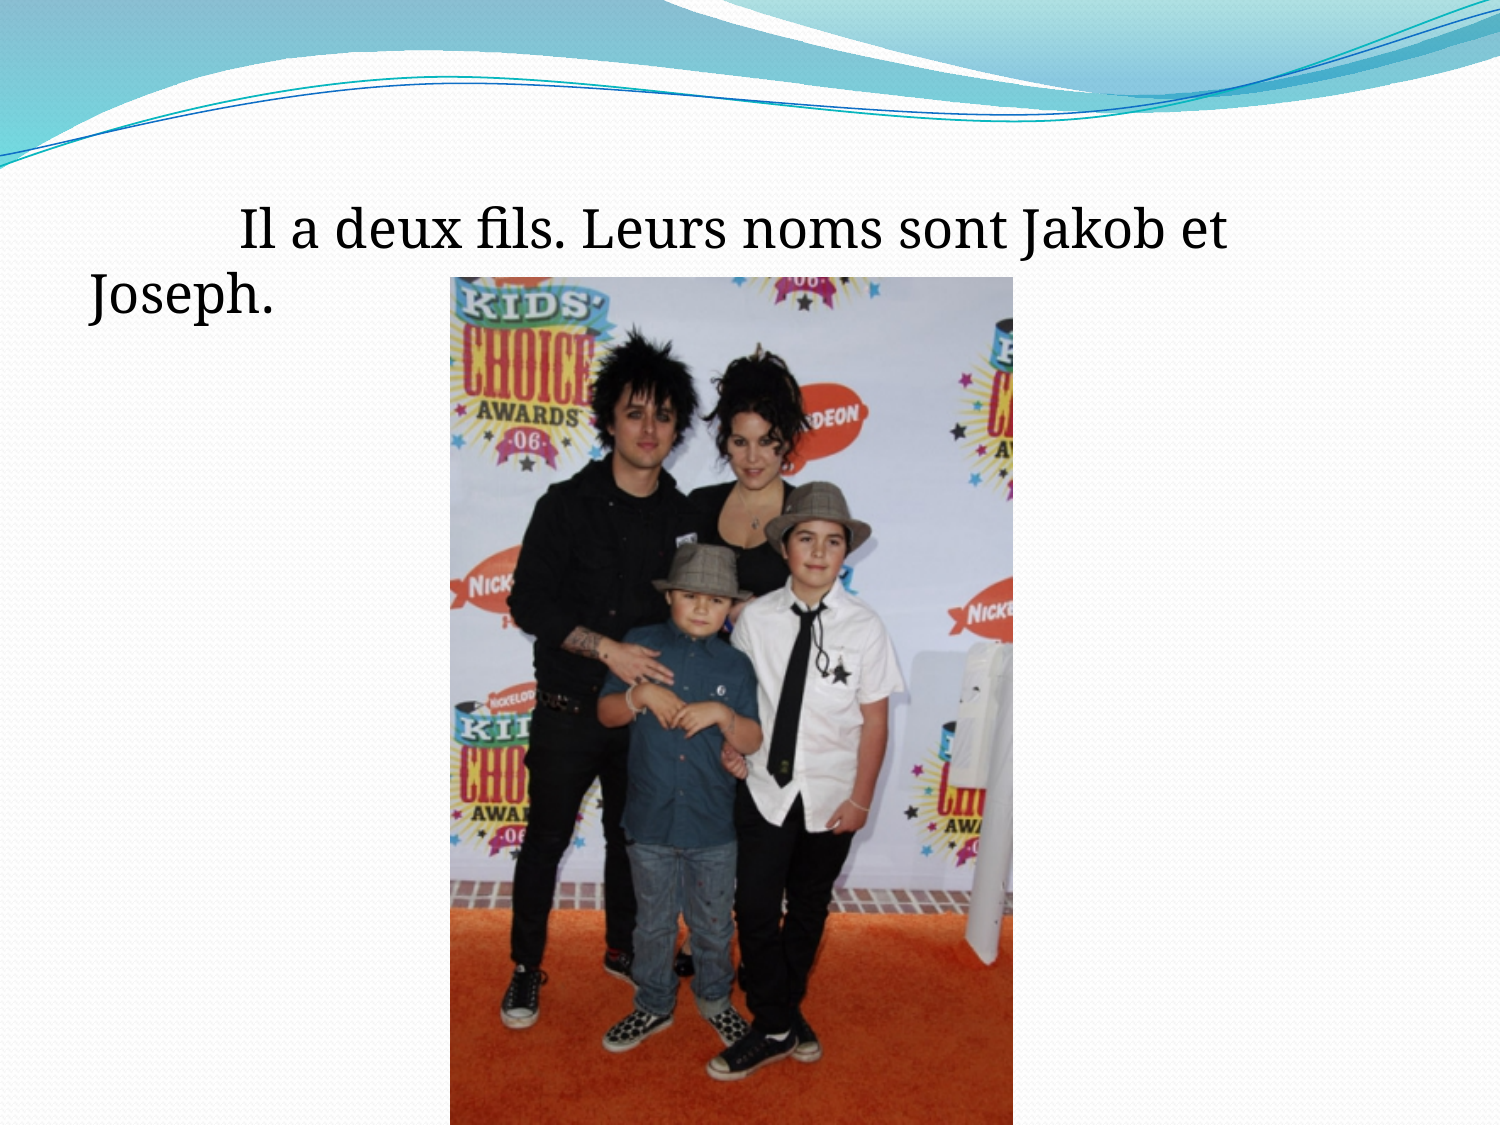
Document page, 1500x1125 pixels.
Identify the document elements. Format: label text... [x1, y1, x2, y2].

list Il a deux fils. Leurs noms sont Jakob et Joseph. [75, 187, 1425, 295]
picture [449, 277, 1013, 1125]
